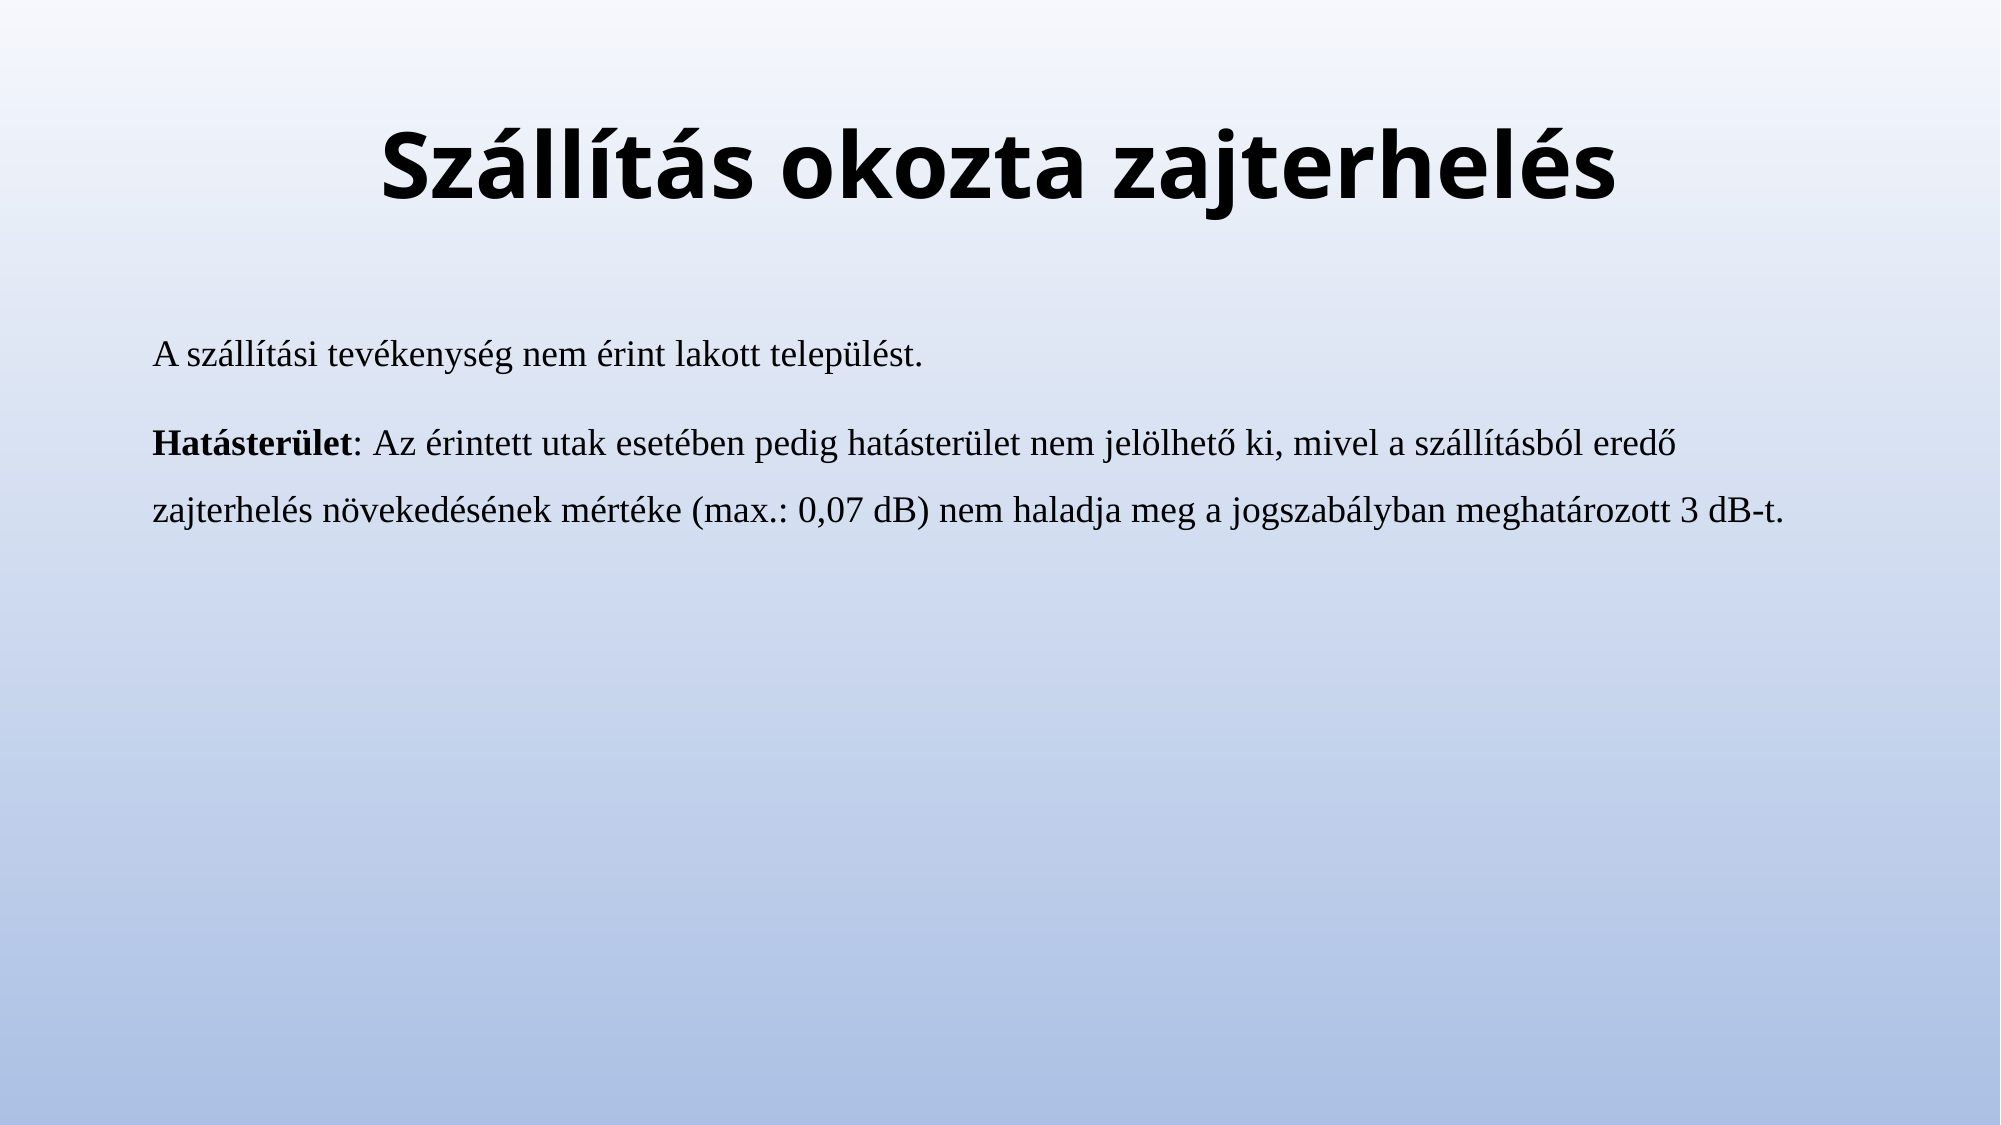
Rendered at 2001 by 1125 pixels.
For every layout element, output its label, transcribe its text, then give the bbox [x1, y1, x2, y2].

text_box Szállítás okozta zajterhelés [137, 59, 1863, 278]
text_box A szállítási tevékenység nem érint lakott települést. Hatásterület: Az érintett utak esetében pedig hatásterület nem jelölhető ki, mivel a szállításból eredő zajterhelés növekedésének mértéke (max.: 0,07 dB) nem haladja meg a jogszabályban meghatározott 3 dB-t. [137, 299, 1863, 625]
